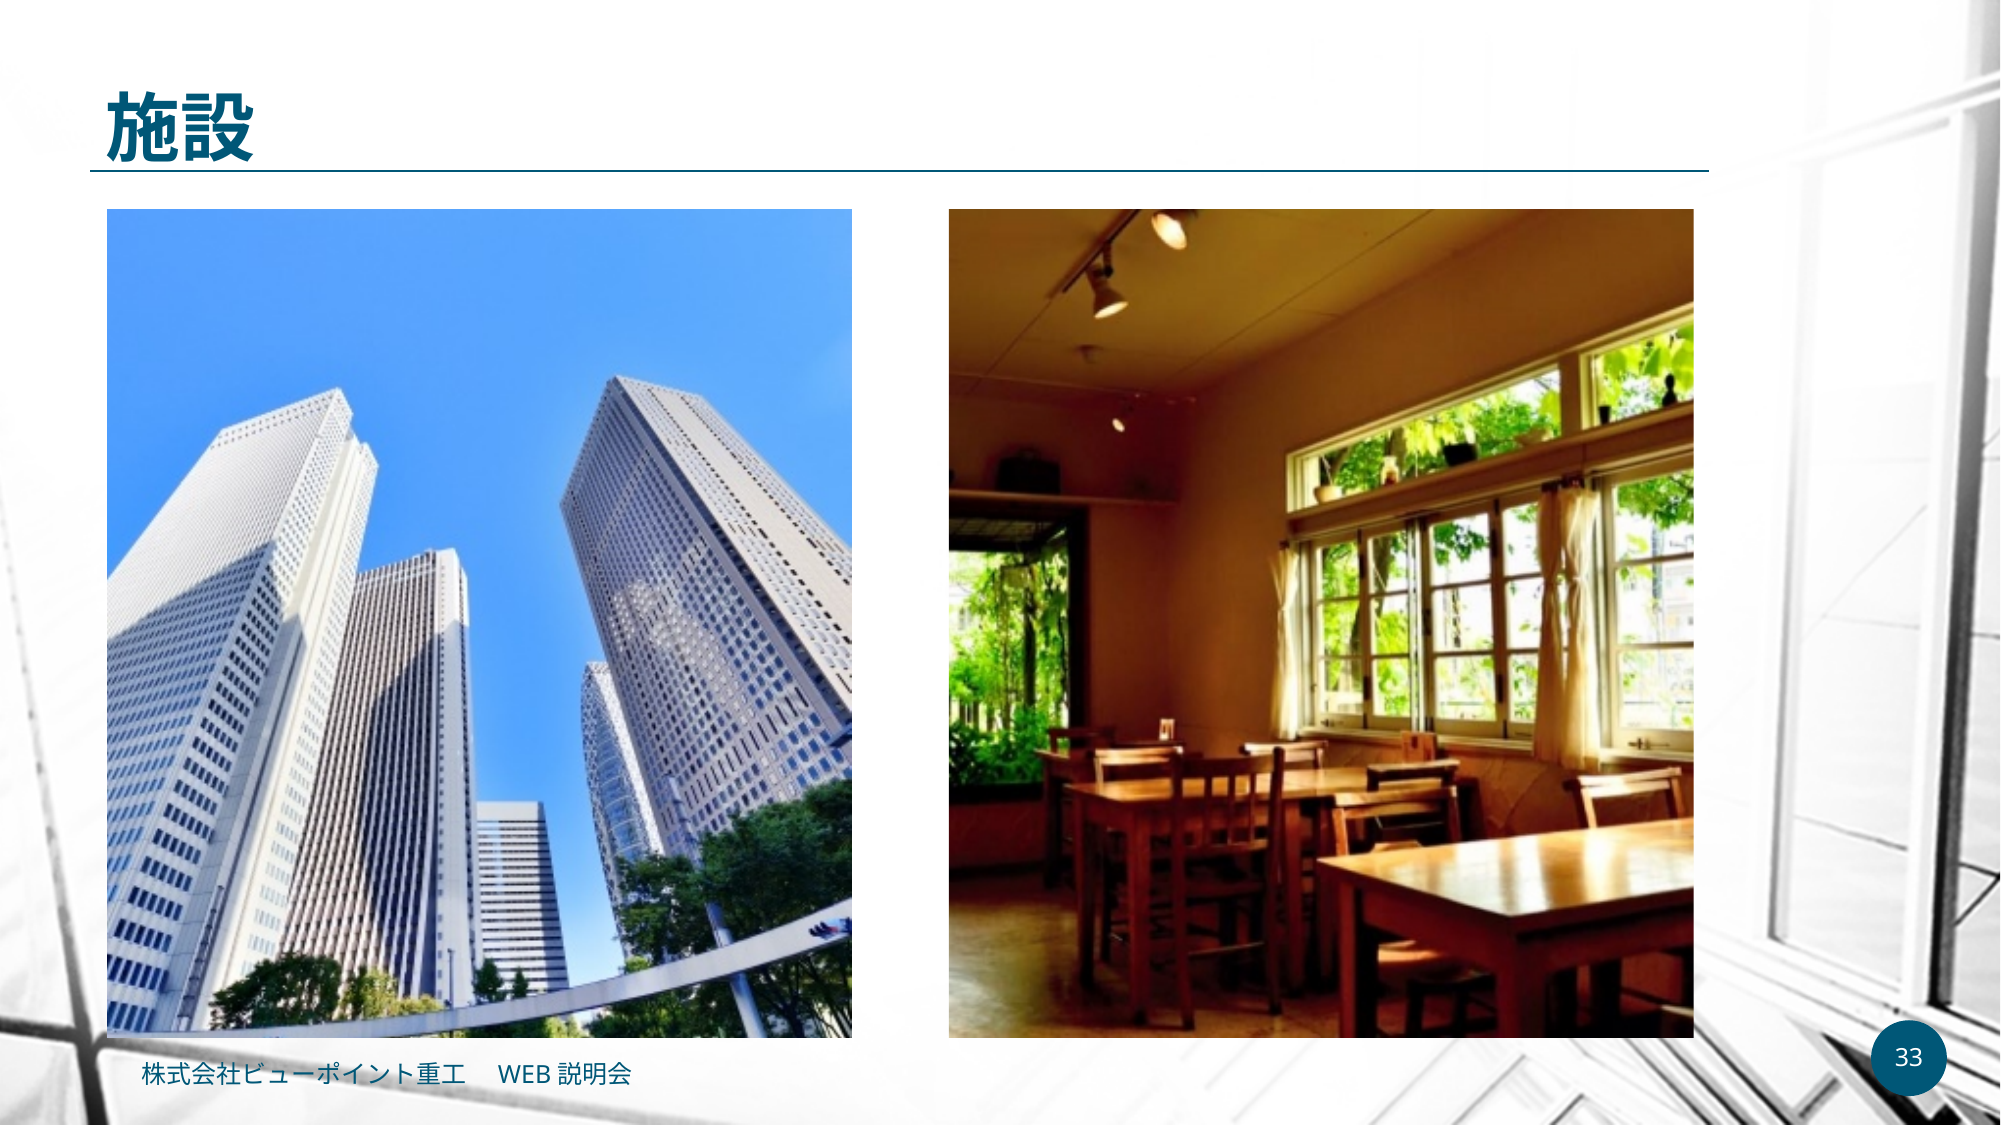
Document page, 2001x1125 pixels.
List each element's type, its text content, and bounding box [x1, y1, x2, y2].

picture [0, 0, 2001, 1125]
title 施設 [90, 90, 1709, 178]
